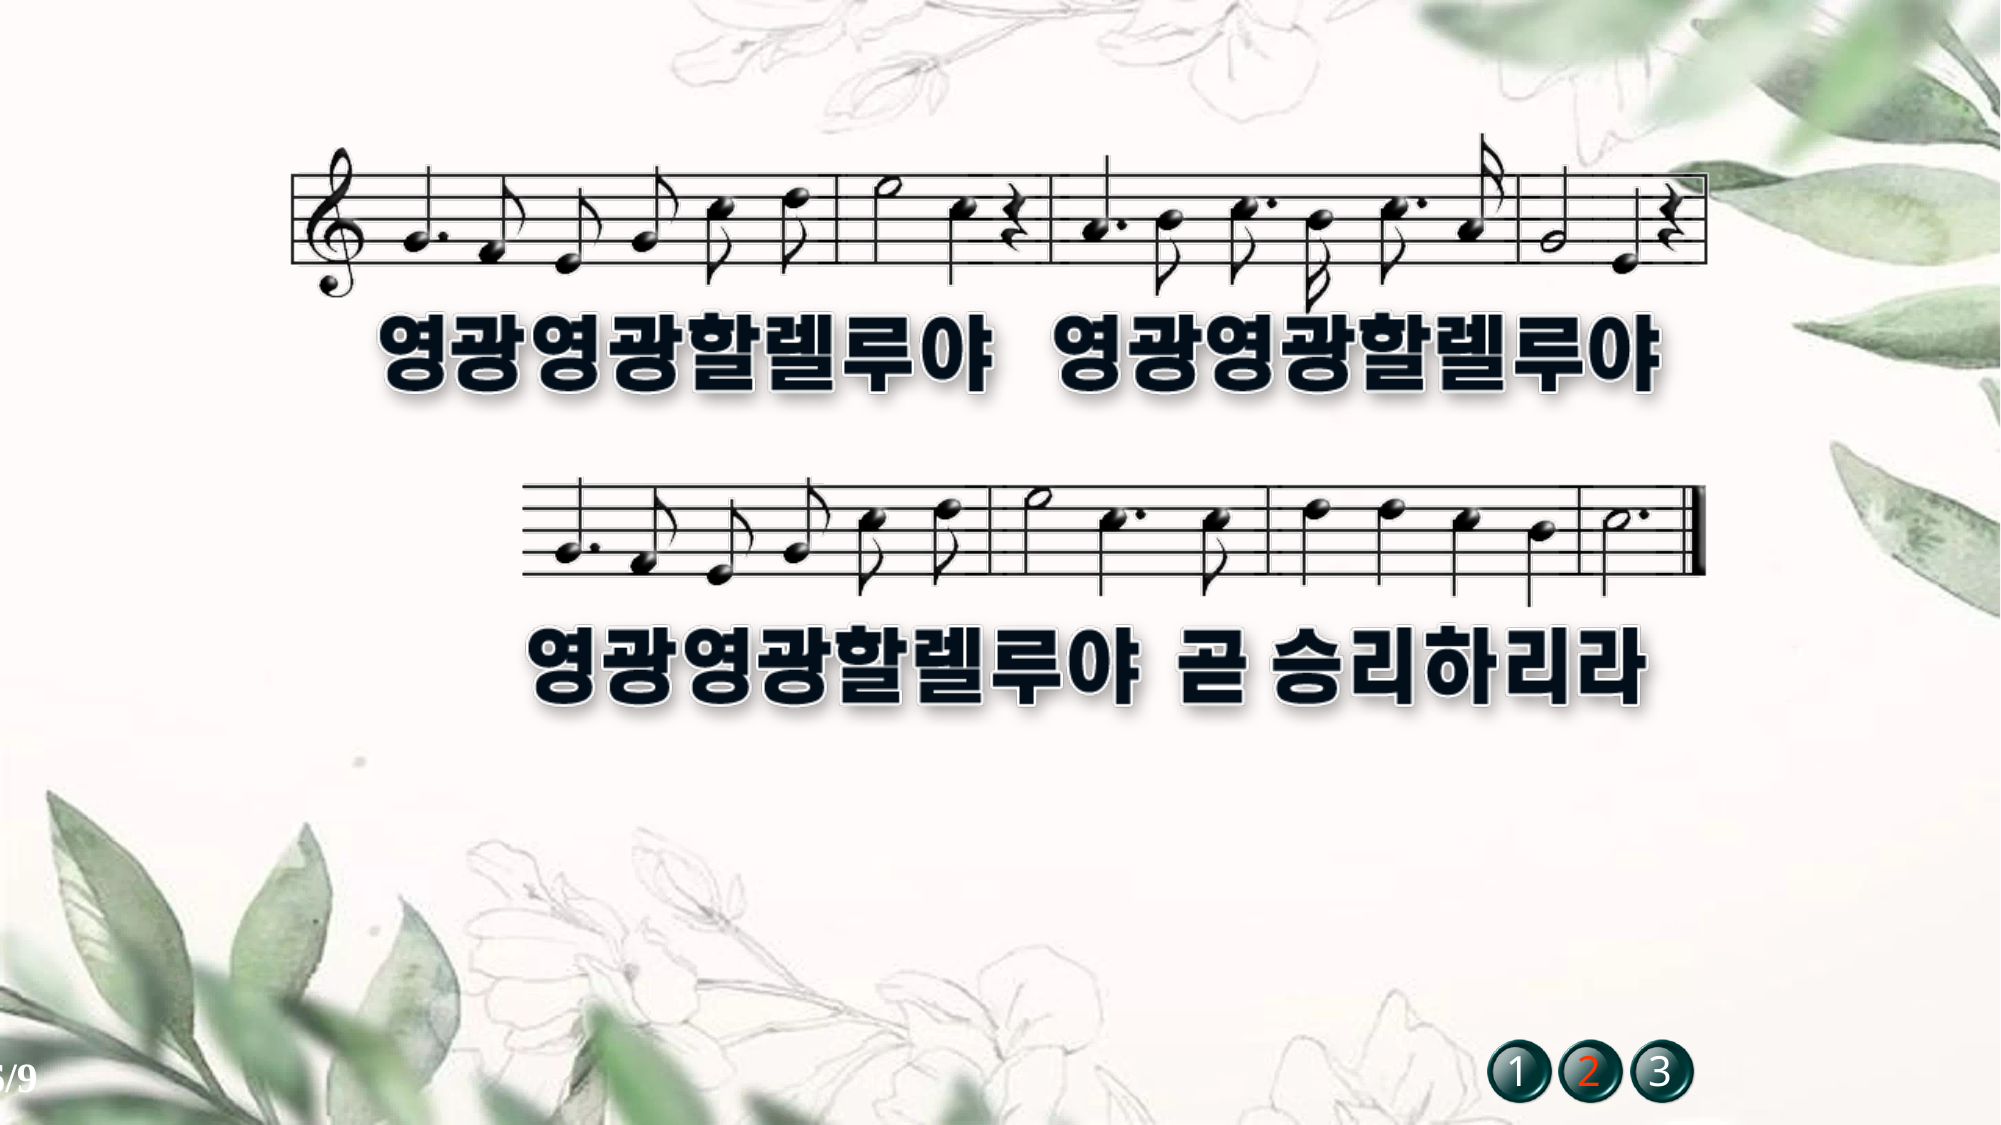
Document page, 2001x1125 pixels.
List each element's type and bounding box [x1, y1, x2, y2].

text_box [1627, 1035, 1697, 1106]
picture [0, 0, 2001, 1125]
text_box [1484, 1035, 1555, 1106]
text_box [1555, 1035, 1626, 1106]
